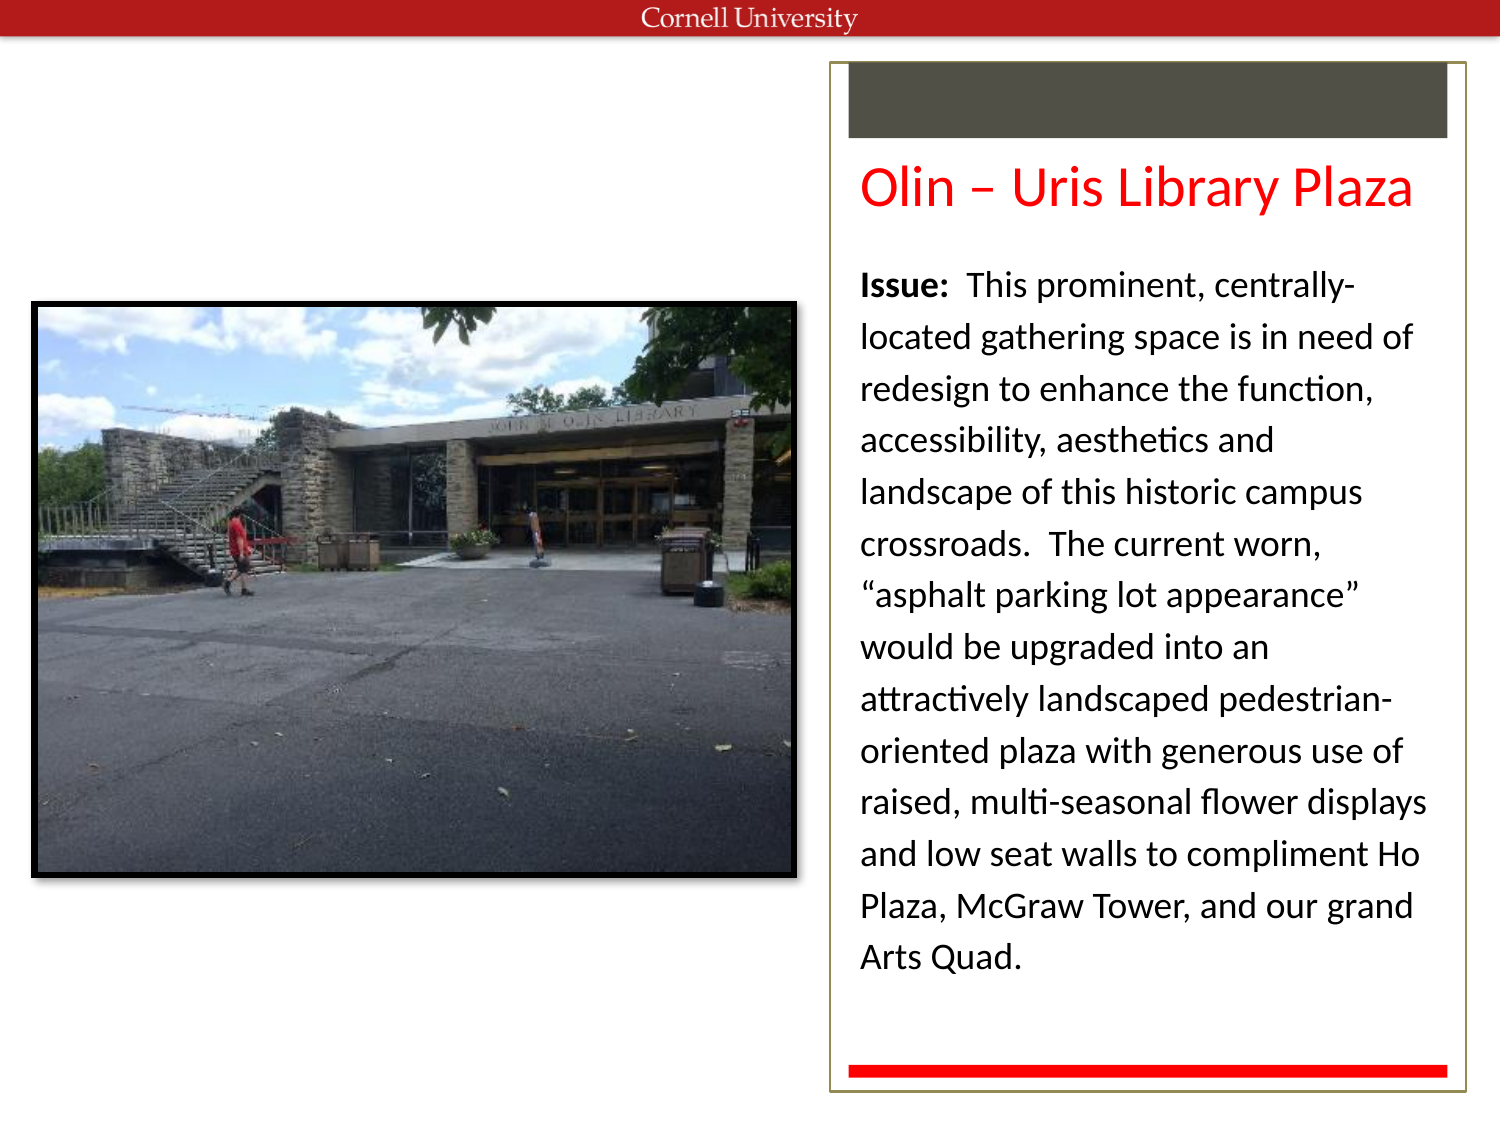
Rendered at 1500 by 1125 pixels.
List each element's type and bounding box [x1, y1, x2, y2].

picture [37, 306, 791, 872]
picture [635, 0, 858, 60]
text_box [829, 62, 1467, 1092]
